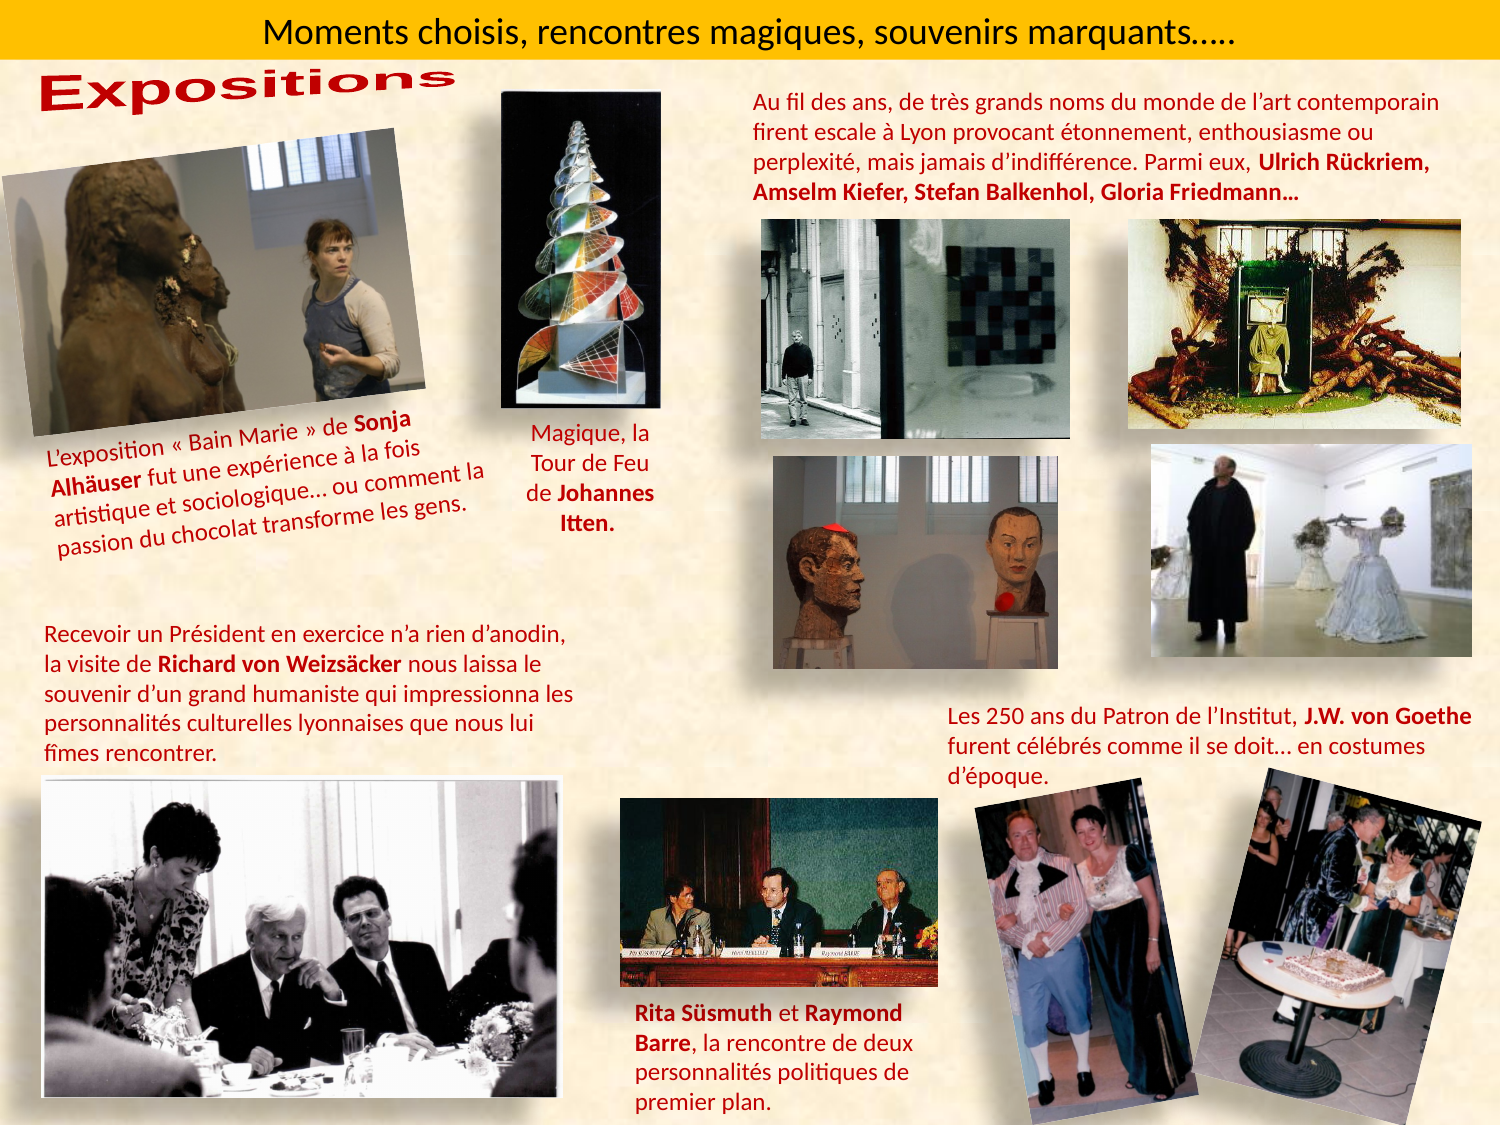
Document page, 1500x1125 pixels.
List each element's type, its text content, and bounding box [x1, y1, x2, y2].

text_box Moments choisis, rencontres magiques, souvenirs marquants….. [0, 0, 1500, 60]
text_box Recevoir un Président en exercice n’a rien d’anodin, la visite de Richard von Weizsäcker nous laissa le souvenir d’un grand humaniste qui impressionna les personnalités culturelles lyonnaises que nous lui fîmes rencontrer. [29, 609, 597, 775]
text_box L’exposition « Bain Marie » de Sonja Alhäuser fut une expérience à la fois artistique et sociologique… ou comment la passion du chocolat transforme les gens. [33, 388, 501, 572]
text_box Magique, la Tour de Feu de Johannes Itten. [501, 408, 680, 544]
picture [0, 60, 1500, 1125]
text_box Au fil des ans, de très grands noms du monde de l’art contemporain firent escale à Lyon provocant étonnement, enthousiasme ou perplexité, mais jamais d’indifférence. Parmi eux, Ulrich Rückriem, Amselm Kiefer, Stefan Balkenhol, Gloria Friedmann… [738, 78, 1483, 213]
text_box Les 250 ans du Patron de l’Institut, J.W. von Goethe furent célébrés comme il se doit… en costumes d’époque. [933, 692, 1500, 797]
text_box Rita Süsmuth et Raymond Barre, la rencontre de deux personnalités politiques de premier plan. [620, 988, 987, 1124]
